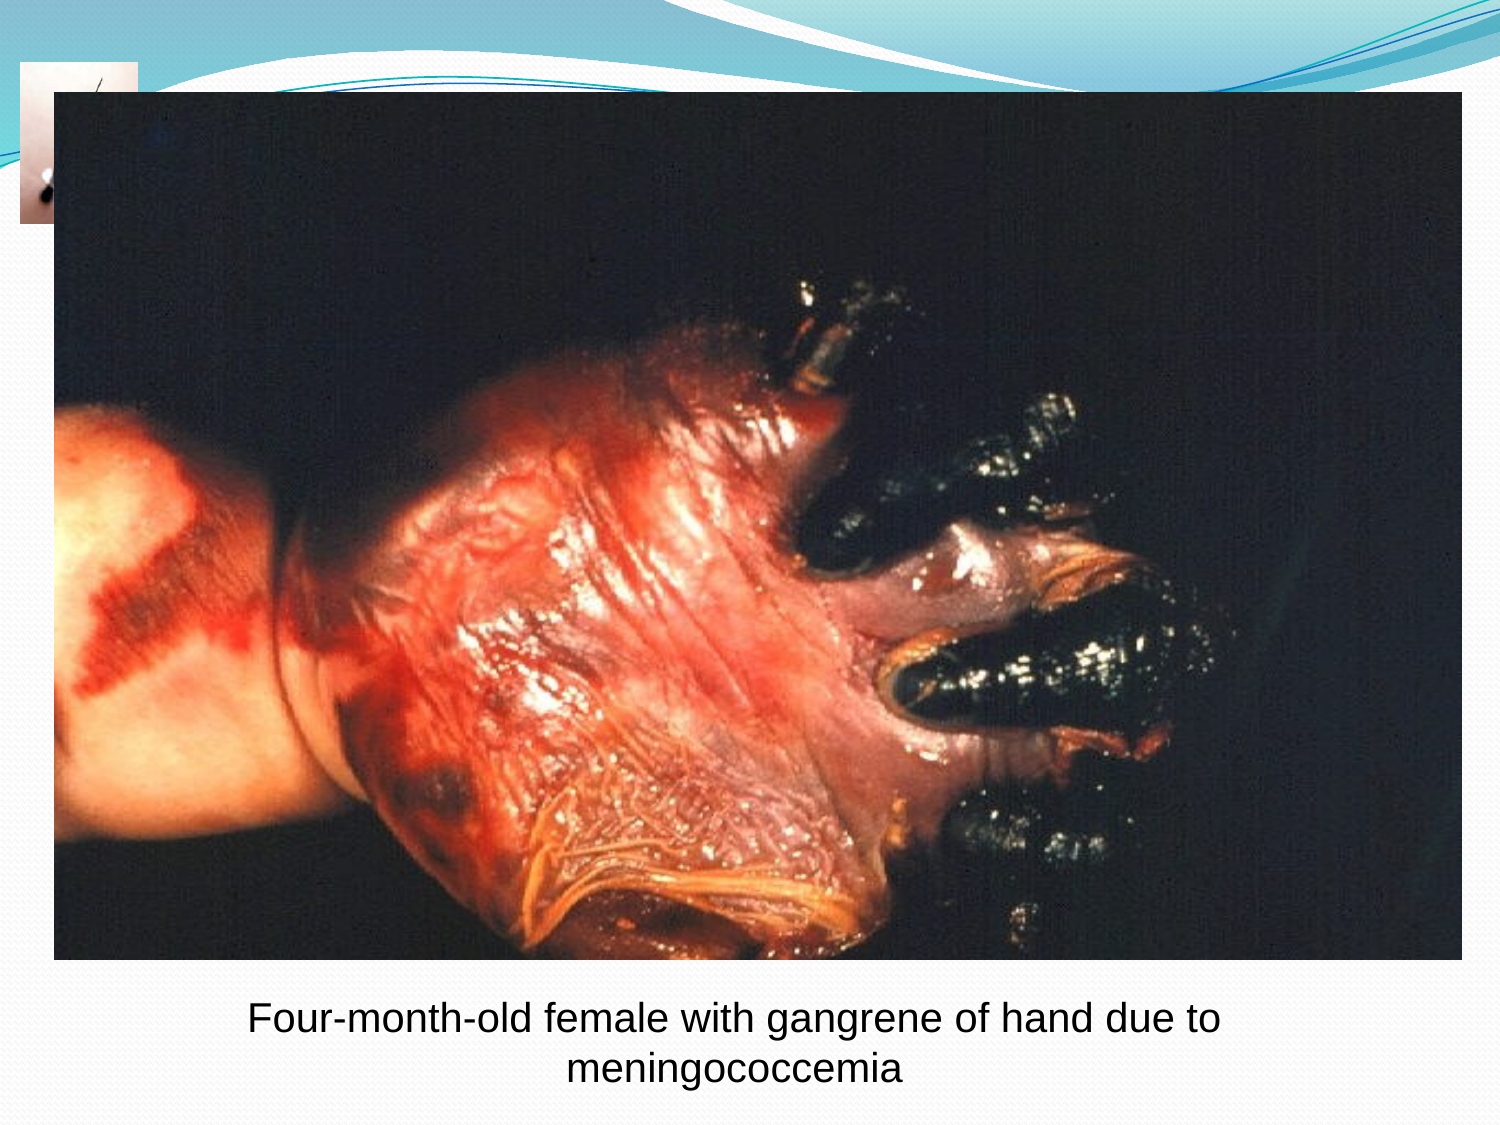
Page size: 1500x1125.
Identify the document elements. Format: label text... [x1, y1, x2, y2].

picture [20, 62, 1463, 960]
text_box Four-month-old female with gangrene of hand due to meningococcemia [166, 983, 1303, 1125]
